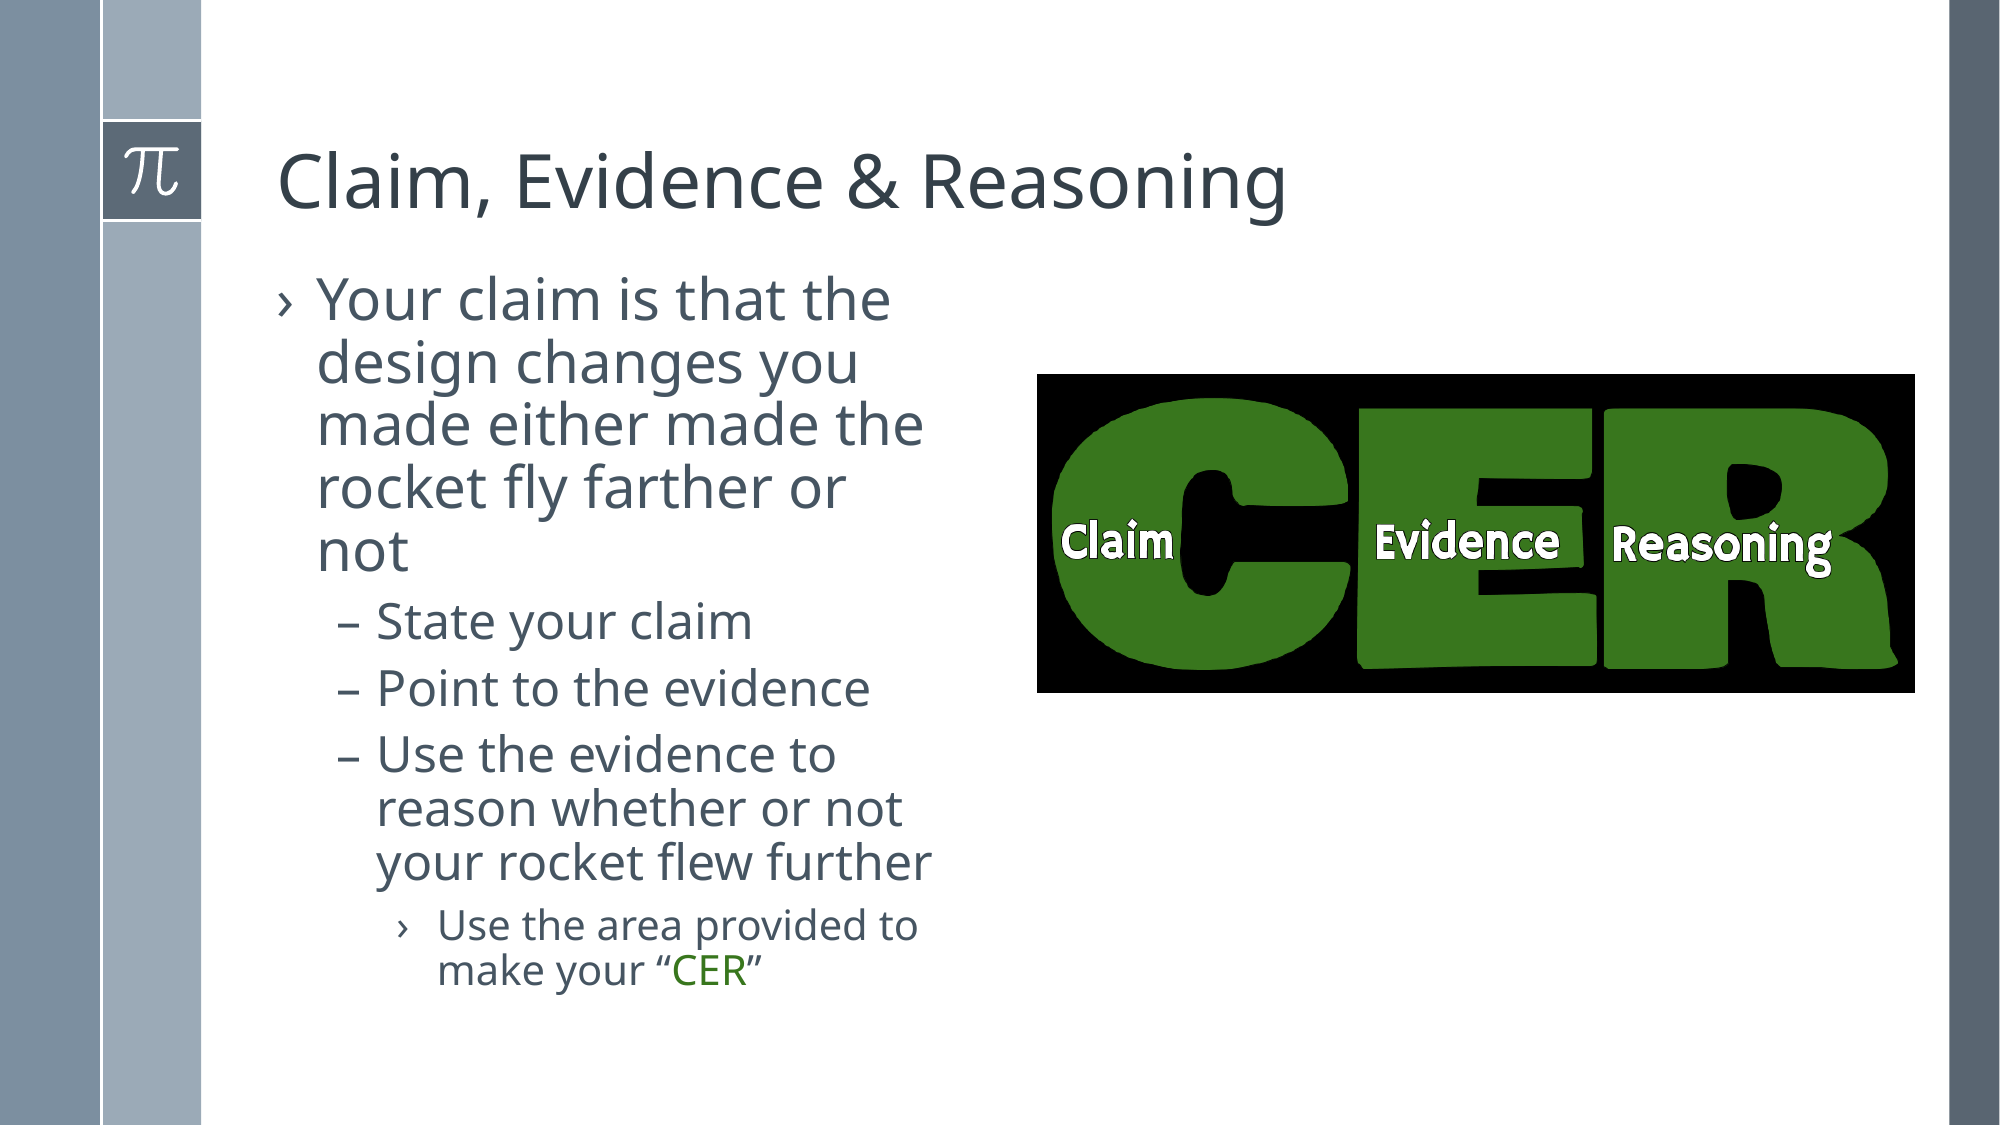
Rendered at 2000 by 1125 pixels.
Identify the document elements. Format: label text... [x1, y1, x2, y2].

title Claim, Evidence & Reasoning [261, 29, 1867, 233]
list Your claim is that the design changes you made either made the rocket fly farther or not State your claim Point to the evidence Use the evidence to reason whether or not your rocket flew further Use the area provided to make your “CER” [261, 262, 950, 1013]
picture [1037, 374, 1915, 693]
